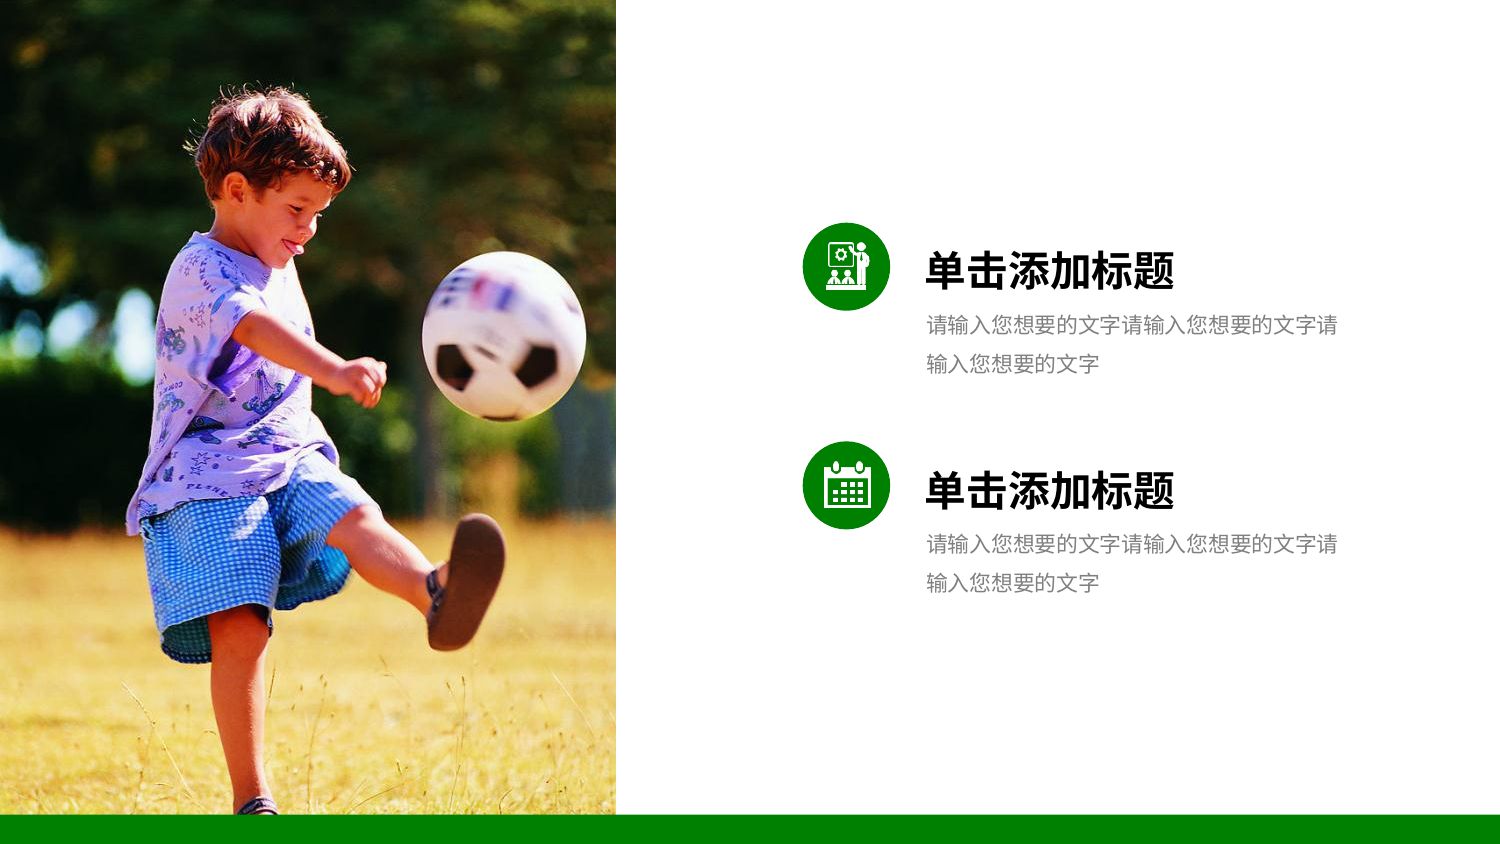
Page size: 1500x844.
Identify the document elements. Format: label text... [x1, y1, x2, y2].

text_box 单击添加标题 [913, 214, 1272, 301]
picture [826, 242, 870, 290]
text_box [802, 441, 891, 530]
picture [0, 0, 616, 844]
text_box 请输入您想要的文字请输入您想要的文字请输入您想要的文字 [914, 511, 1364, 602]
text_box 单击添加标题 [913, 433, 1272, 521]
text_box [802, 222, 891, 311]
picture [824, 461, 871, 508]
text_box [619, 814, 1500, 844]
text_box 请输入您想要的文字请输入您想要的文字请输入您想要的文字 [914, 292, 1364, 383]
